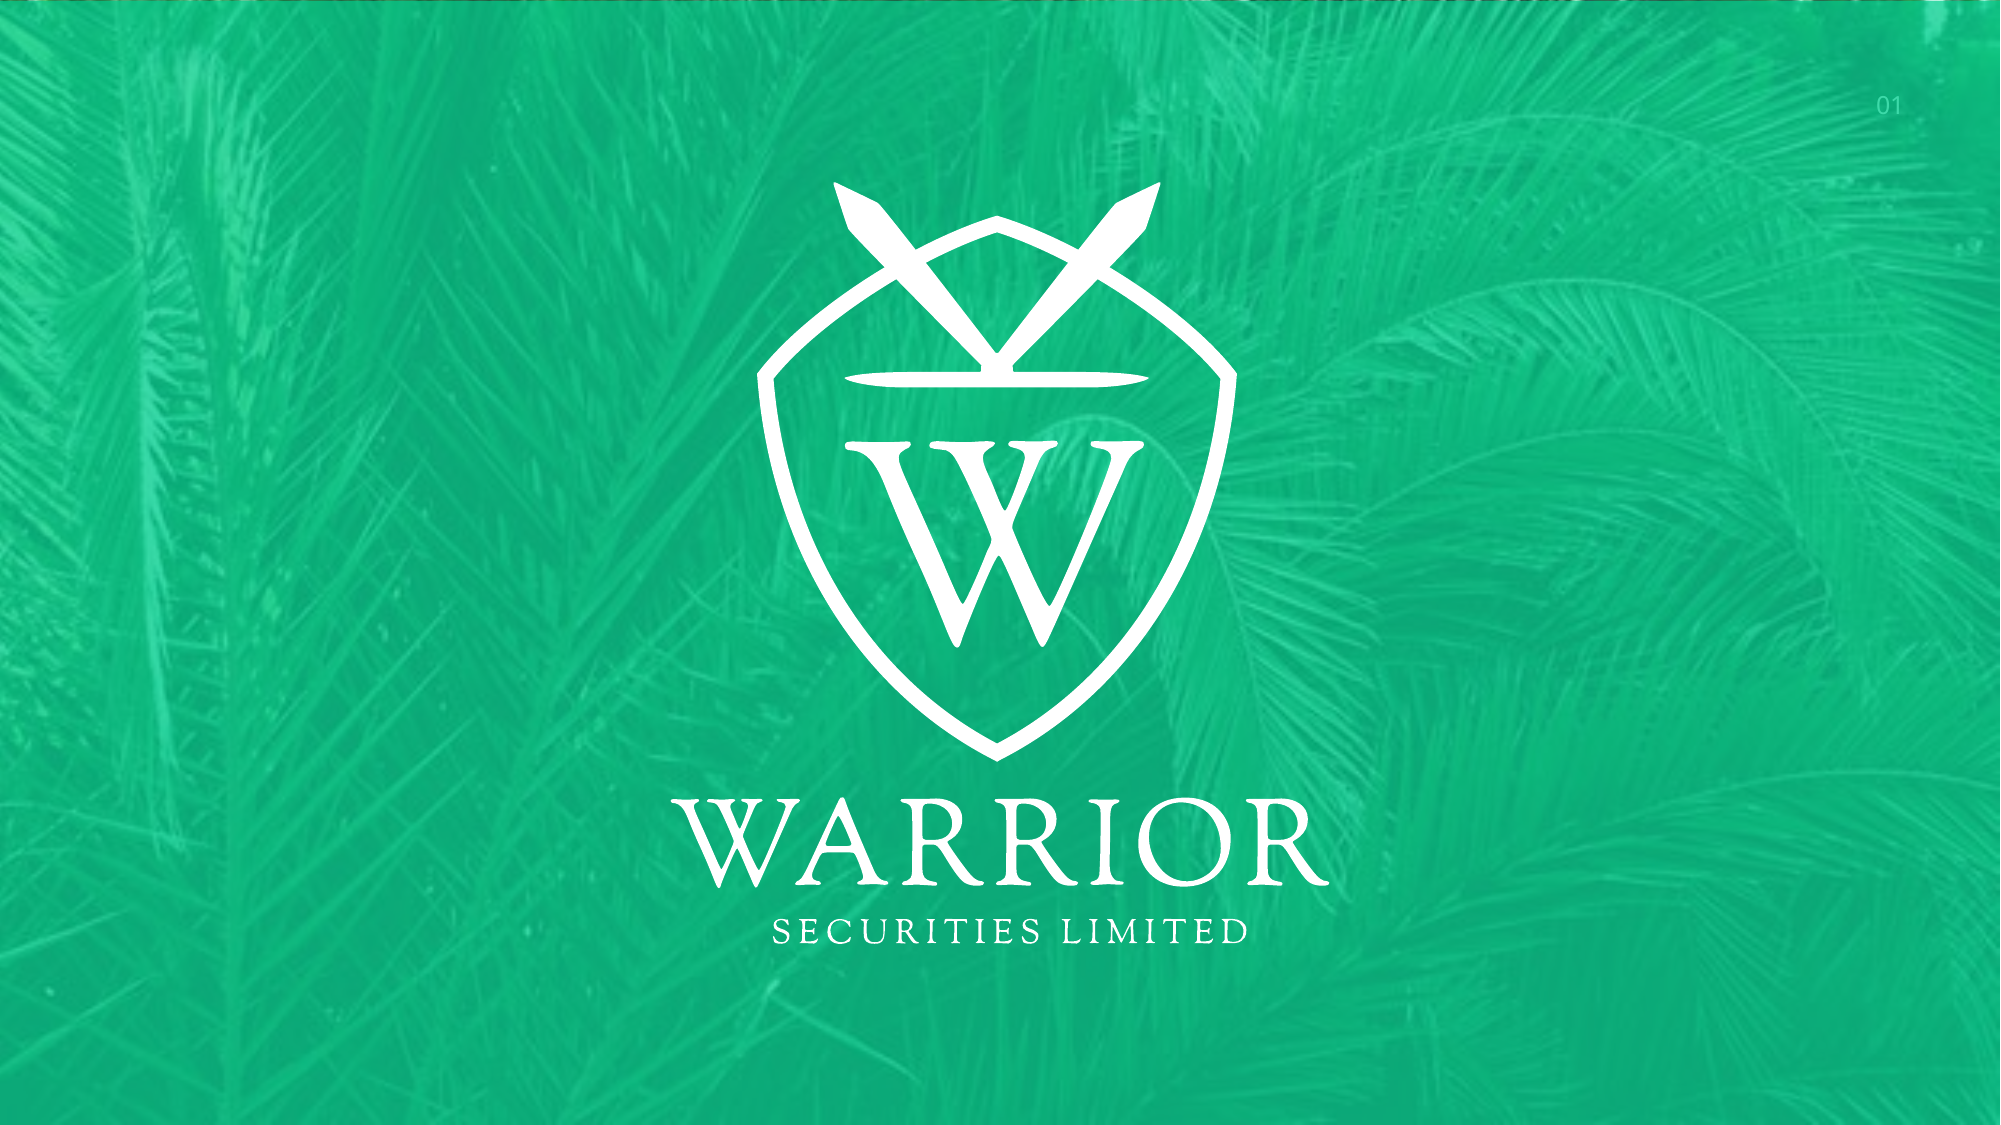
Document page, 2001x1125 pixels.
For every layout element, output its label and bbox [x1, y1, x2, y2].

picture [0, 0, 2000, 1125]
text_box [670, 181, 1330, 944]
